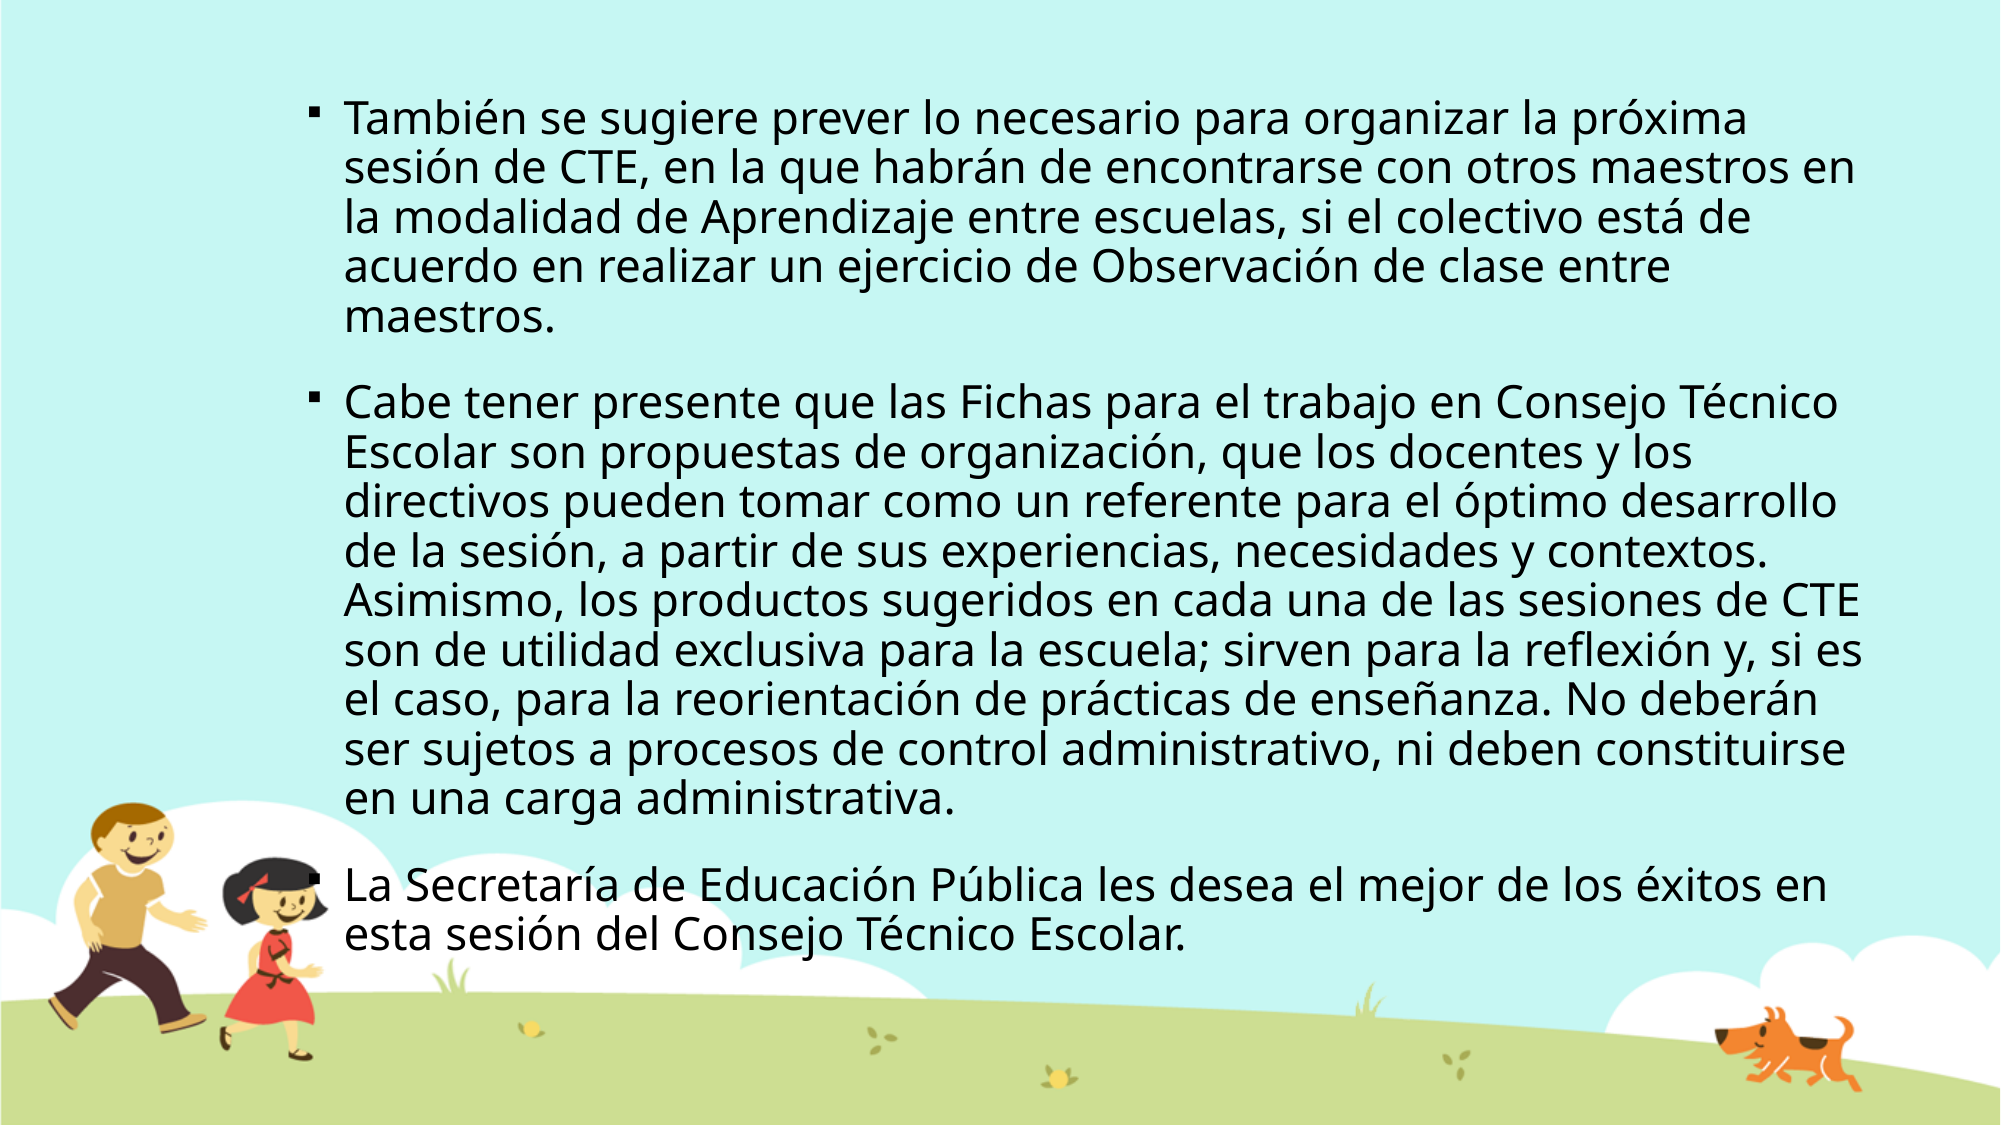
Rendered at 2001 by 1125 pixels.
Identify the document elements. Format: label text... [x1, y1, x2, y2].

picture [0, 0, 2001, 1125]
list También se sugiere prever lo necesario para organizar la próxima sesión de CTE, en la que habrán de encontrarse con otros maestros en la modalidad de Aprendizaje entre escuelas, si el colectivo está de acuerdo en realizar un ejercicio de Observación de clase entre maestros. Cabe tener presente que las Fichas para el trabajo en Consejo Técnico Escolar son propuestas de organización, que los docentes y los directivos pueden tomar como un referente para el óptimo desarrollo de la sesión, a partir de sus experiencias, necesidades y contextos. Asimismo, los productos sugeridos en cada una de las sesiones de CTE son de utilidad exclusiva para la escuela; sirven para la reflexión y, si es el caso, para la reorientación de prácticas de enseñanza. No deberán ser sujetos a procesos de control administrativo, ni deben constituirse en una carga administrativa. La Secretaría de Educación Pública les desea el mejor de los éxitos en esta sesión del Consejo Técnico Escolar. [283, 87, 1904, 1072]
